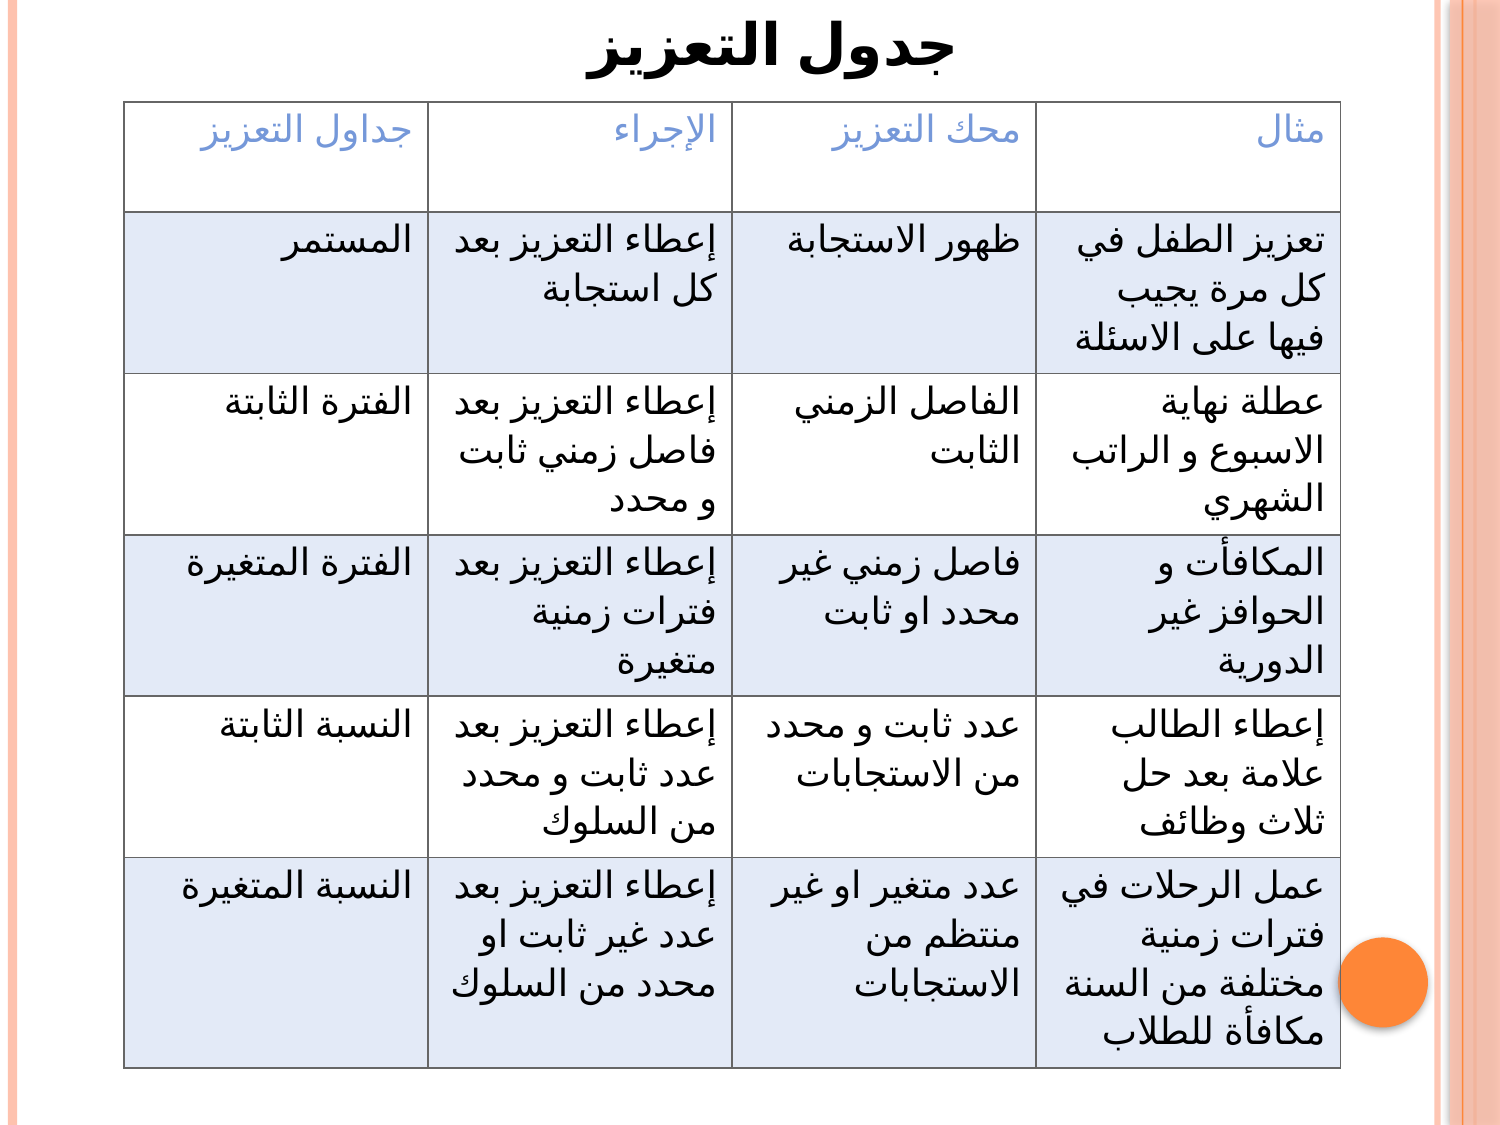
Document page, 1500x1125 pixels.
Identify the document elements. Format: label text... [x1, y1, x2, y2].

table_cell إعطاء التعزيز بعد فترات زمنية متغيرة [429, 536, 731, 695]
table_cell إعطاء التعزيز بعد كل استجابة [429, 213, 731, 373]
table_cell عطلة نهاية الاسبوع و الراتب الشهري [1037, 374, 1340, 534]
table_cell فاصل زمني غير محدد او ثابت [733, 536, 1035, 695]
table_cell الفترة الثابتة [125, 374, 427, 534]
table_header جداول التعزيز [125, 103, 427, 211]
table_cell المكافأت و الحوافز غير الدورية [1037, 536, 1340, 695]
table_cell إعطاء التعزيز بعد عدد ثابت و محدد من السلوك [429, 697, 731, 857]
table_header الإجراء [429, 103, 731, 211]
table_header مثال [1037, 103, 1340, 211]
table_cell تعزيز الطفل في كل مرة يجيب فيها على الاسئلة [1037, 213, 1340, 373]
table_cell إعطاء التعزيز بعد فاصل زمني ثابت و محدد [429, 374, 731, 534]
table_header محك التعزيز [733, 103, 1035, 211]
table_cell المستمر [125, 213, 427, 373]
table_cell النسبة الثابتة [125, 697, 427, 857]
table_cell إعطاء الطالب علامة بعد حل ثلاث وظائف [1037, 697, 1340, 857]
table_cell الفاصل الزمني الثابت [733, 374, 1035, 534]
table_cell عدد متغير او غير منتظم من الاستجابات [733, 858, 1035, 1067]
table_cell إعطاء التعزيز بعد عدد غير ثابت او محدد من السلوك [429, 858, 731, 1067]
table_cell الفترة المتغيرة [125, 536, 427, 695]
table_cell ظهور الاستجابة [733, 213, 1035, 373]
table_cell عمل الرحلات في فترات زمنية مختلفة من السنة مكافأة للطلاب [1037, 858, 1340, 1067]
text_box جدول التعزيز [277, 0, 1270, 85]
table_cell عدد ثابت و محدد من الاستجابات [733, 697, 1035, 857]
table_cell النسبة المتغيرة [125, 858, 427, 1067]
